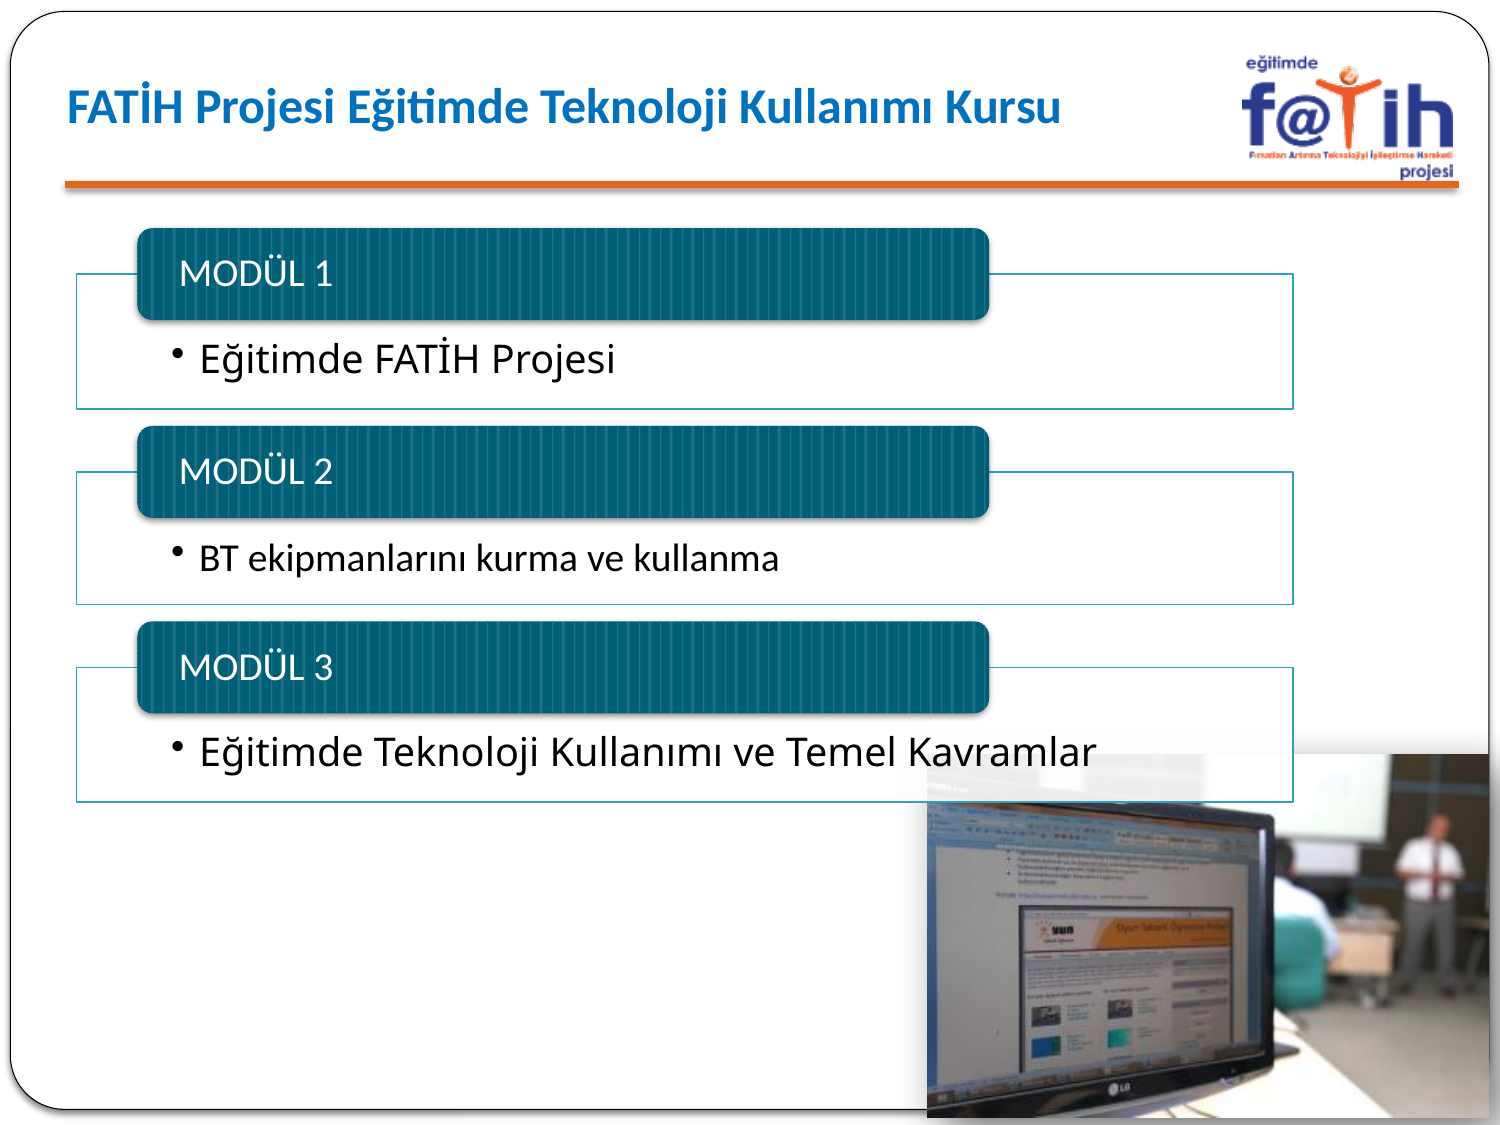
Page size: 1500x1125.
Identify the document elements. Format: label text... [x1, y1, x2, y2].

text_box FATİH Projesi Eğitimde Teknoloji Kullanımı Kursu [53, 66, 1187, 149]
picture [1242, 54, 1453, 182]
picture [926, 754, 1489, 1118]
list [76, 219, 1294, 811]
